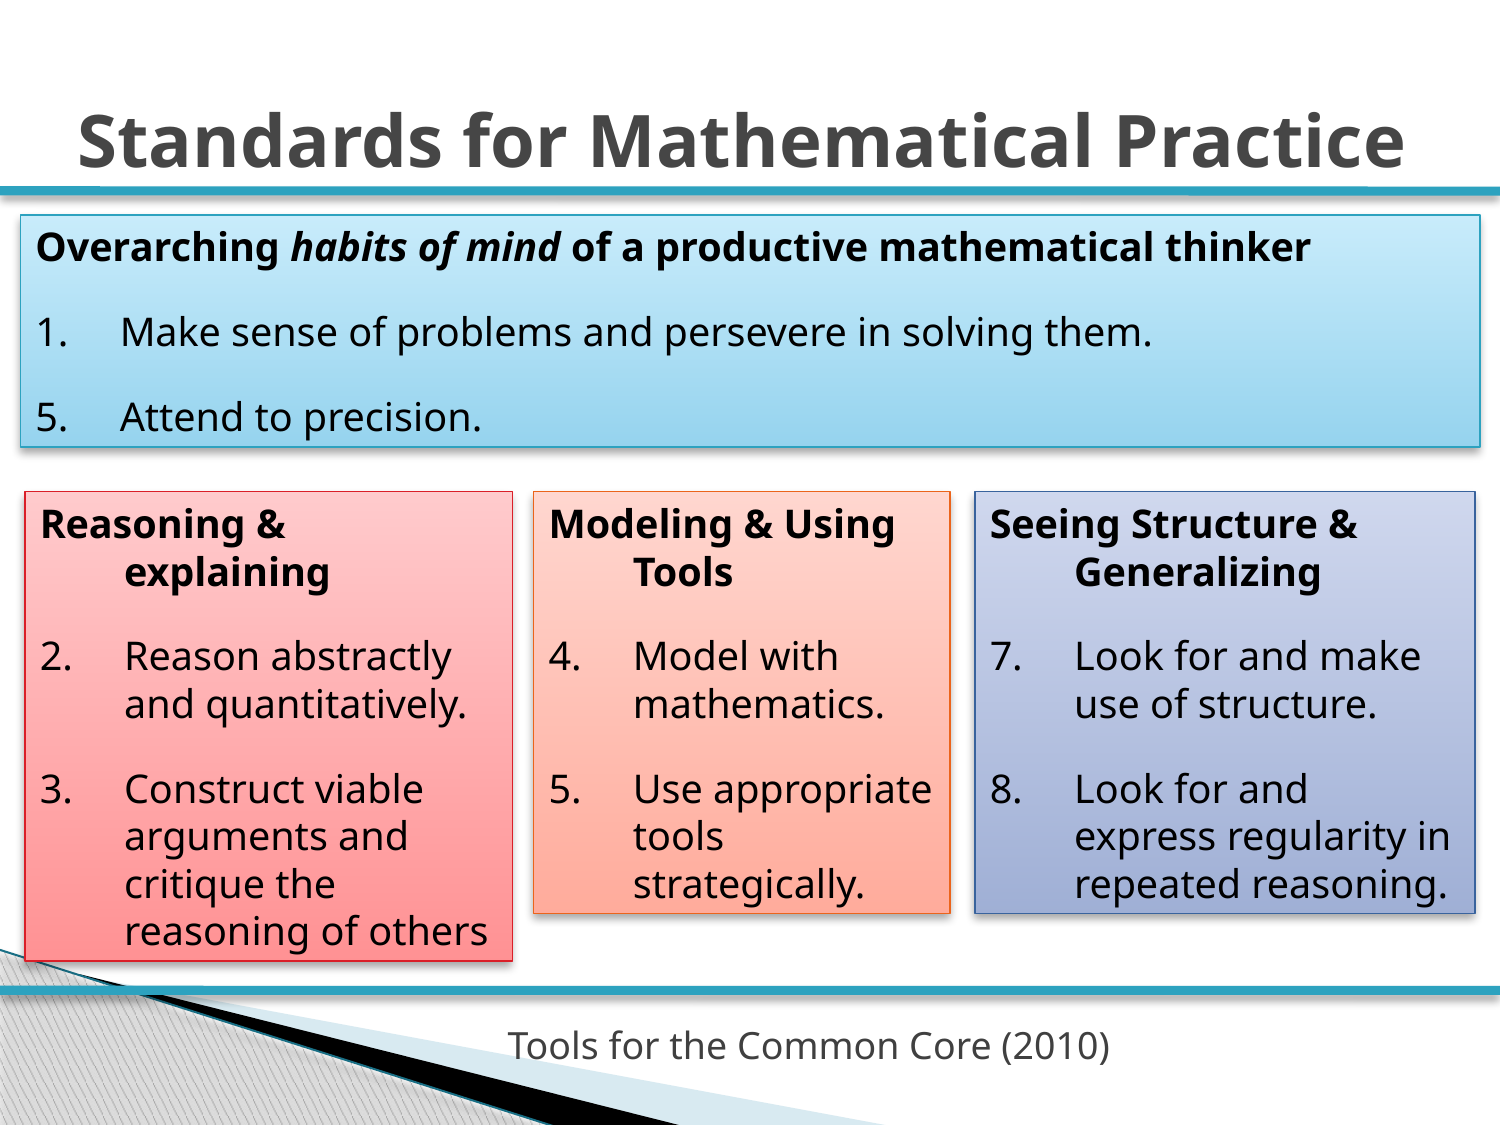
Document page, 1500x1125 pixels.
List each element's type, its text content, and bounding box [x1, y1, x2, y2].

title Standards for Mathematical Practice [62, 45, 1438, 186]
text_box Seeing Structure & Generalizing Look for and make use of structure. Look for and express regularity in repeated reasoning. [974, 491, 1476, 914]
text_box Tools for the Common Core (2010) [492, 1015, 1126, 1075]
text_box Overarching habits of mind of a productive mathematical thinker Make sense of problems and persevere in solving them. Attend to precision. [20, 214, 1481, 448]
text_box Modeling & Using Tools Model with mathematics. Use appropriate tools strategically. [533, 491, 951, 914]
title Standards for Mathematical Practice [62, 207, 1438, 214]
text_box Reasoning & explaining Reason abstractly and quantitatively. Construct viable arguments and critique the reasoning of others [24, 491, 513, 962]
text_box [57, 0, 1408, 185]
